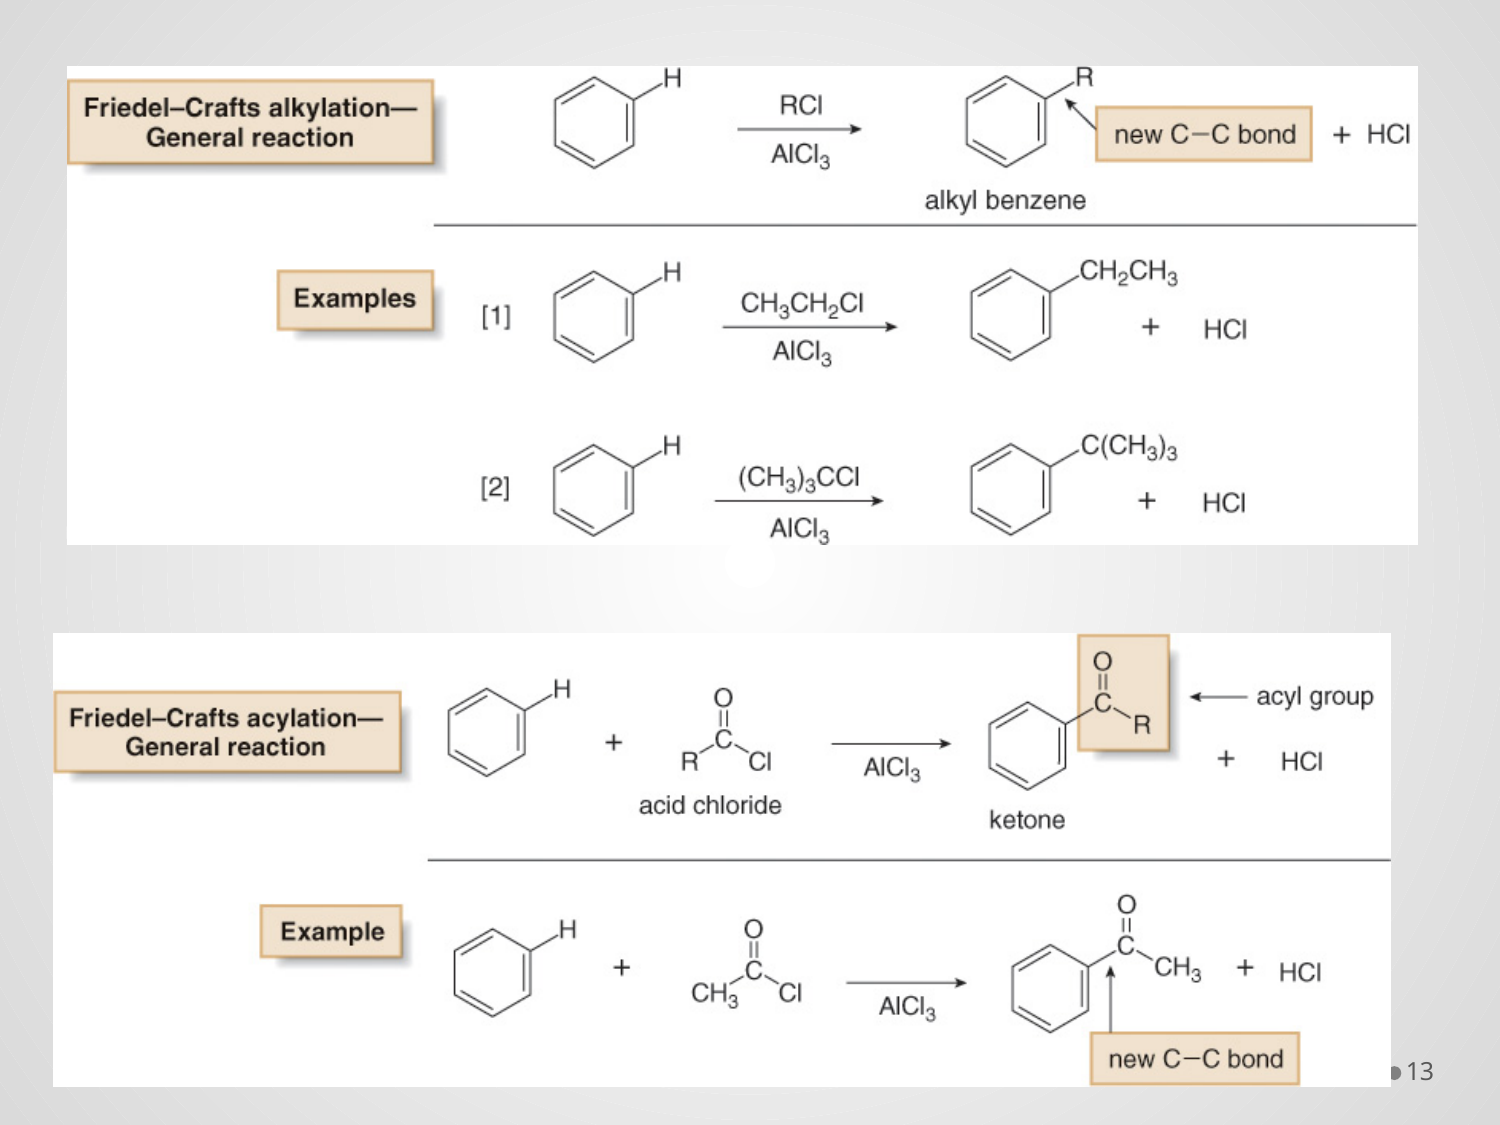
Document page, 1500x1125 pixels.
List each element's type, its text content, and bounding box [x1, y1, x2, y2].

slide_number 13 [1401, 1042, 1494, 1103]
picture [67, 66, 1418, 545]
picture [52, 633, 1391, 1087]
